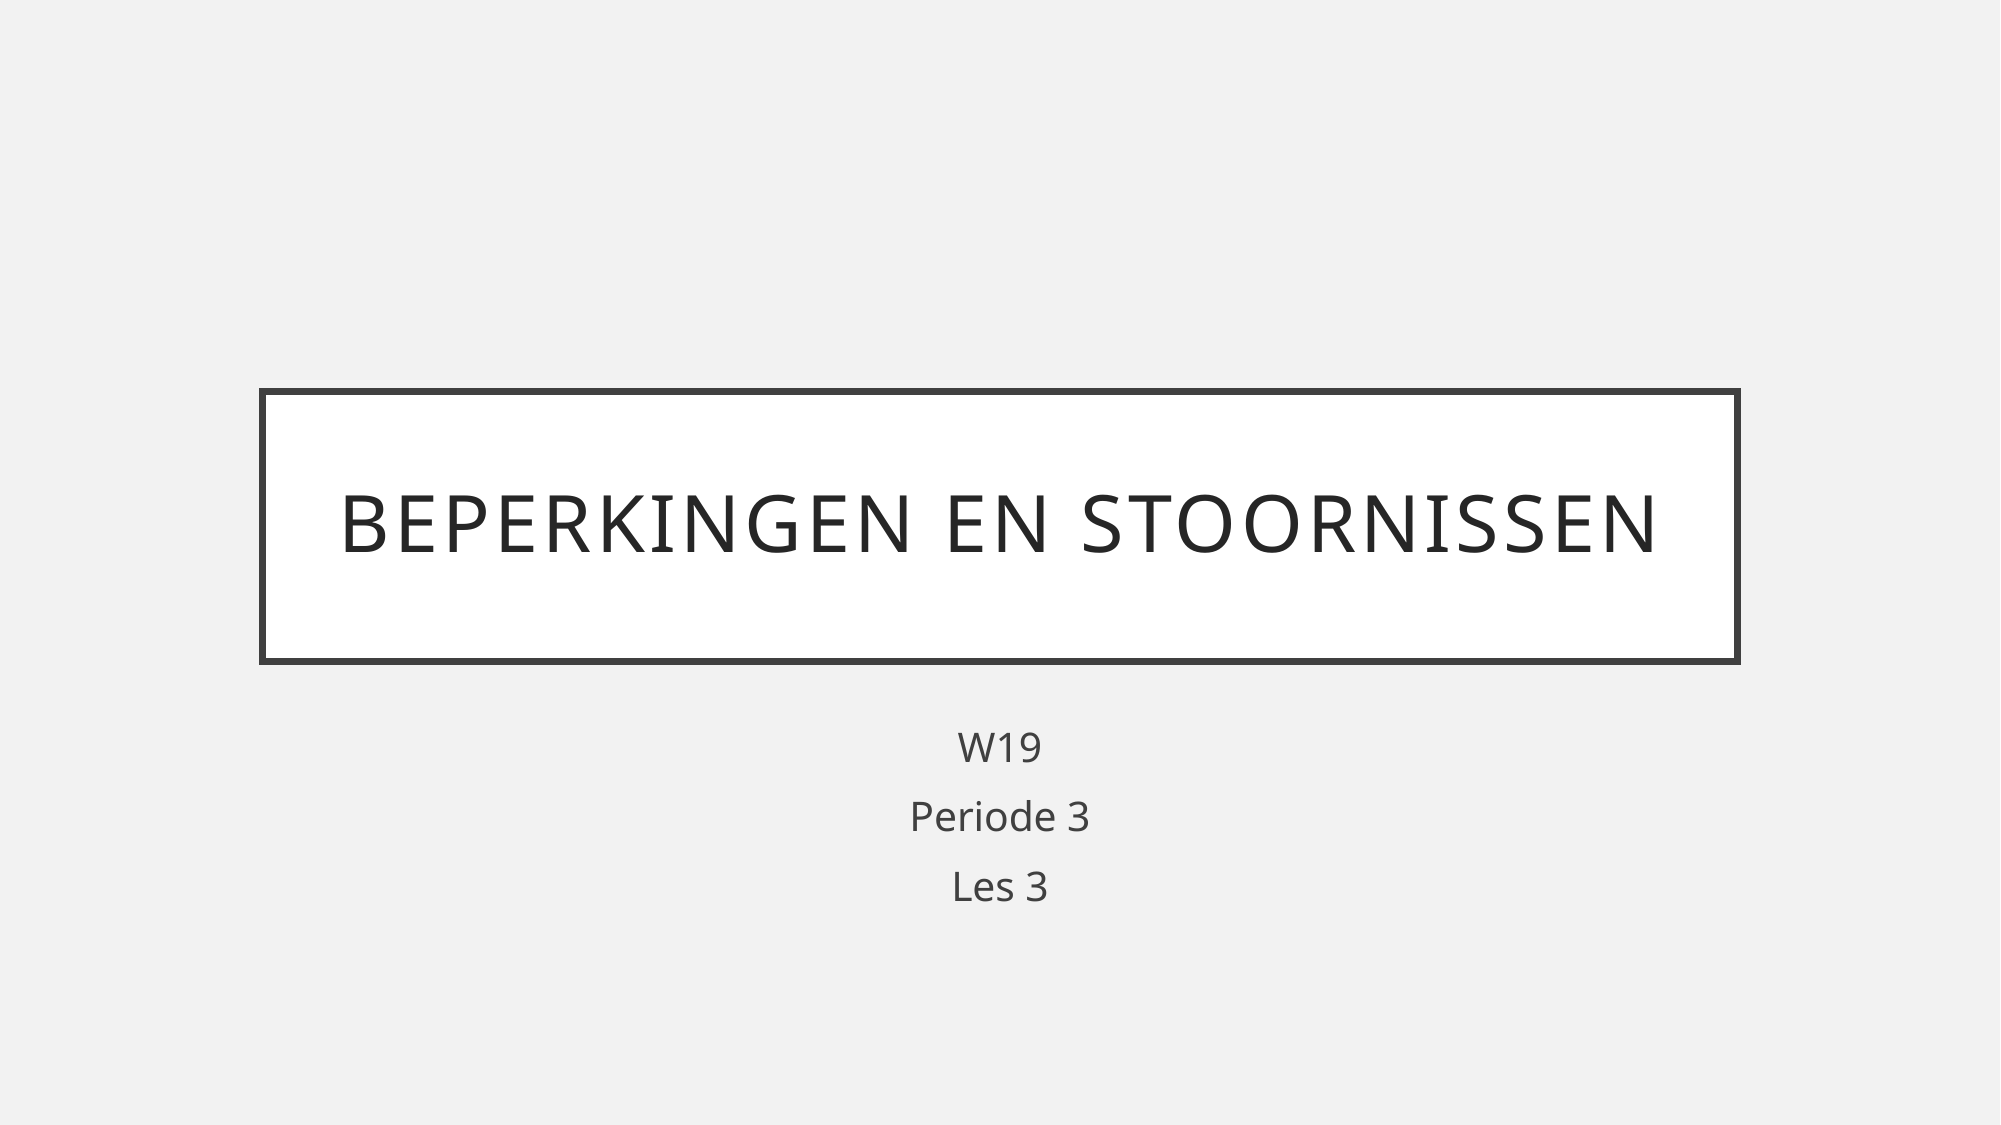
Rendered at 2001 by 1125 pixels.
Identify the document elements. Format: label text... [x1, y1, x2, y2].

title Beperkingen en stoornissen [259, 388, 1741, 665]
subtitle W19 Periode 3 Les 3 [442, 713, 1558, 918]
